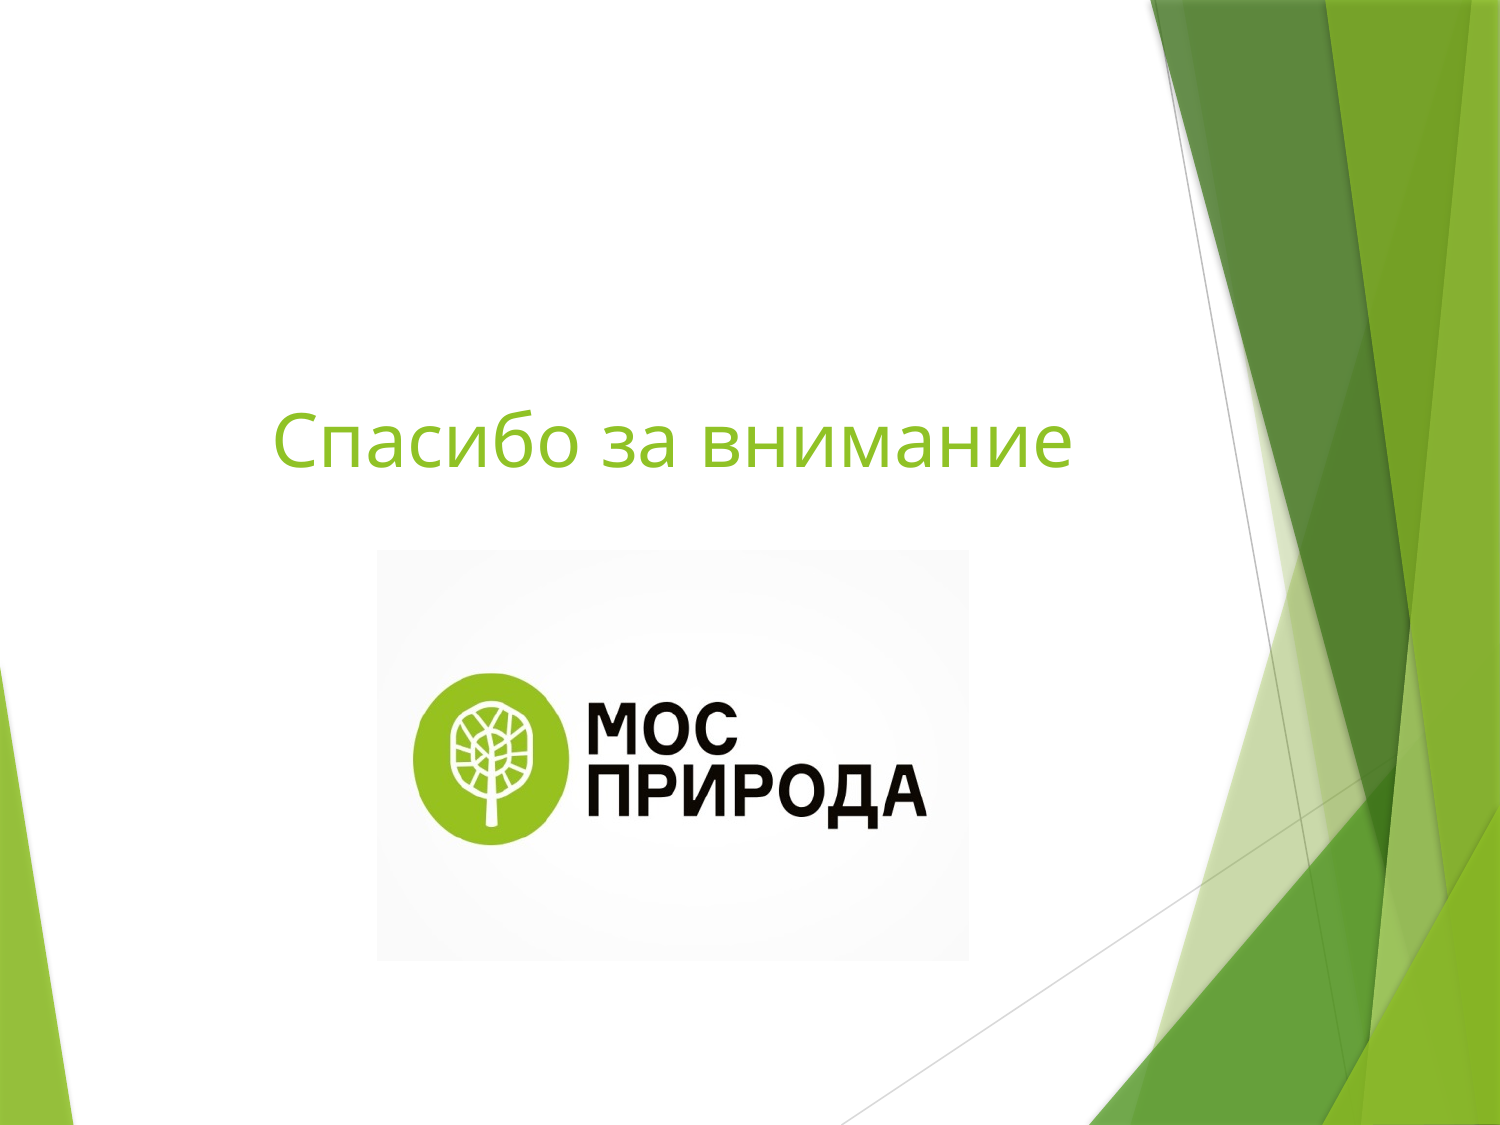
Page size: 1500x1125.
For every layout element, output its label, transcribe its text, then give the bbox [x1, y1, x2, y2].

title Спасибо за внимание [152, 385, 1194, 602]
picture [377, 550, 969, 961]
